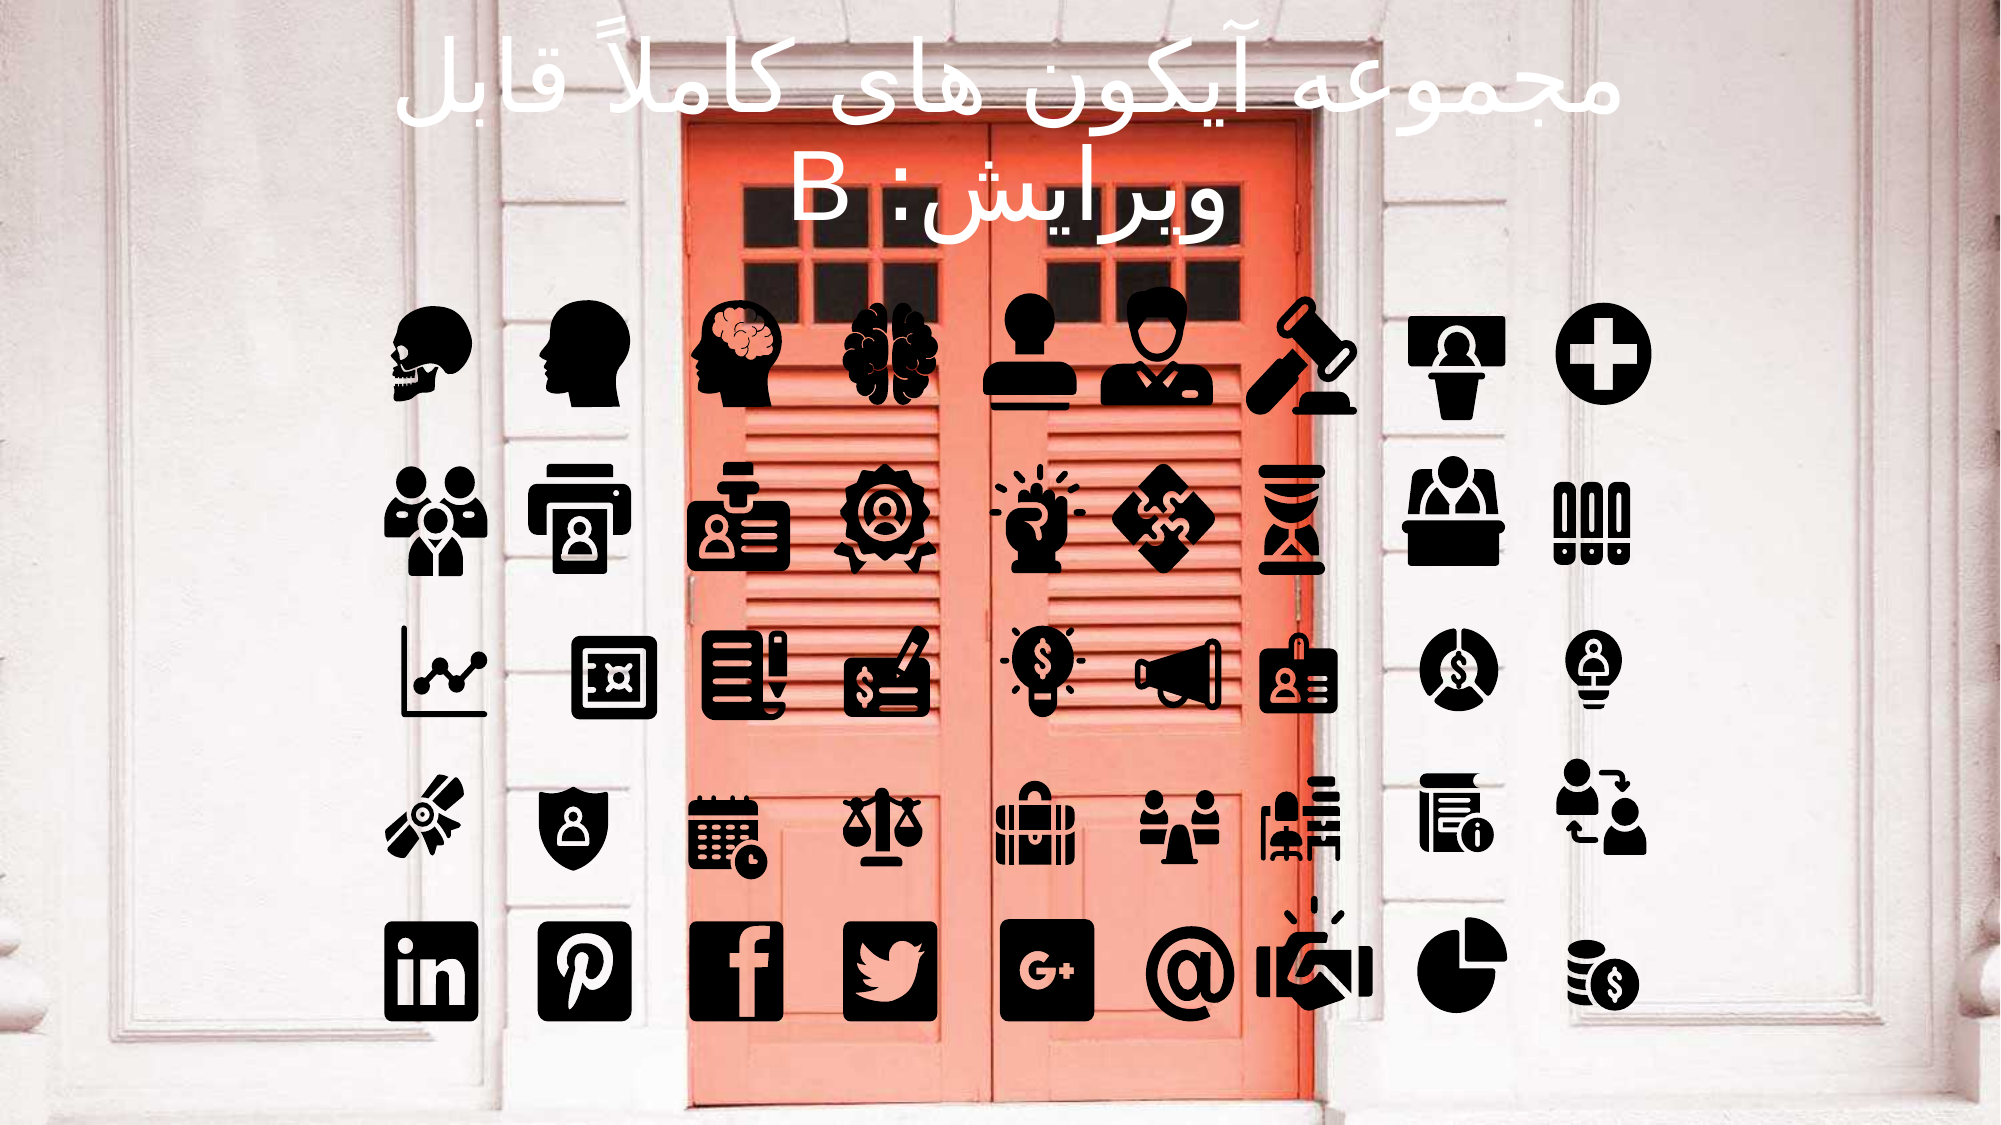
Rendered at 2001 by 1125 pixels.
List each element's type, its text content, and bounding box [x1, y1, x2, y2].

text_box [892, 302, 938, 405]
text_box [1556, 758, 1647, 855]
text_box [691, 300, 782, 408]
text_box [689, 921, 784, 1022]
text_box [538, 786, 609, 871]
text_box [1419, 628, 1499, 712]
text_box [995, 780, 1075, 865]
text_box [571, 635, 658, 720]
picture [0, 0, 2001, 1125]
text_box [687, 461, 791, 572]
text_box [688, 795, 768, 880]
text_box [1259, 632, 1339, 714]
text_box [843, 921, 938, 1022]
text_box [1553, 481, 1631, 565]
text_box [539, 300, 631, 408]
text_box [843, 625, 930, 717]
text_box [1419, 773, 1494, 853]
text_box [999, 919, 1095, 1022]
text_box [1258, 464, 1326, 575]
text_box [390, 306, 473, 402]
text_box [999, 625, 1086, 718]
text_box مجموعه آیکون های کاملاً قابل ویرایش: B [252, 89, 1766, 179]
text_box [1260, 776, 1341, 862]
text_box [842, 787, 923, 867]
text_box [1111, 463, 1216, 574]
text_box [537, 921, 632, 1022]
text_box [1565, 629, 1622, 710]
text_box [1256, 895, 1373, 1011]
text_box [528, 463, 632, 574]
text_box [1417, 917, 1508, 1014]
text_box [833, 463, 937, 575]
text_box [1134, 638, 1222, 711]
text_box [1140, 790, 1220, 865]
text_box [385, 774, 464, 858]
text_box [384, 921, 479, 1022]
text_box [701, 630, 788, 721]
text_box [1145, 926, 1235, 1022]
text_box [982, 293, 1077, 411]
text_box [1245, 296, 1359, 415]
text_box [384, 466, 488, 577]
text_box [842, 302, 889, 405]
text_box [1408, 315, 1506, 421]
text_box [989, 463, 1086, 574]
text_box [1567, 939, 1640, 1011]
text_box [1555, 302, 1652, 405]
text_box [401, 625, 488, 718]
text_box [1401, 456, 1506, 566]
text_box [1100, 286, 1214, 406]
